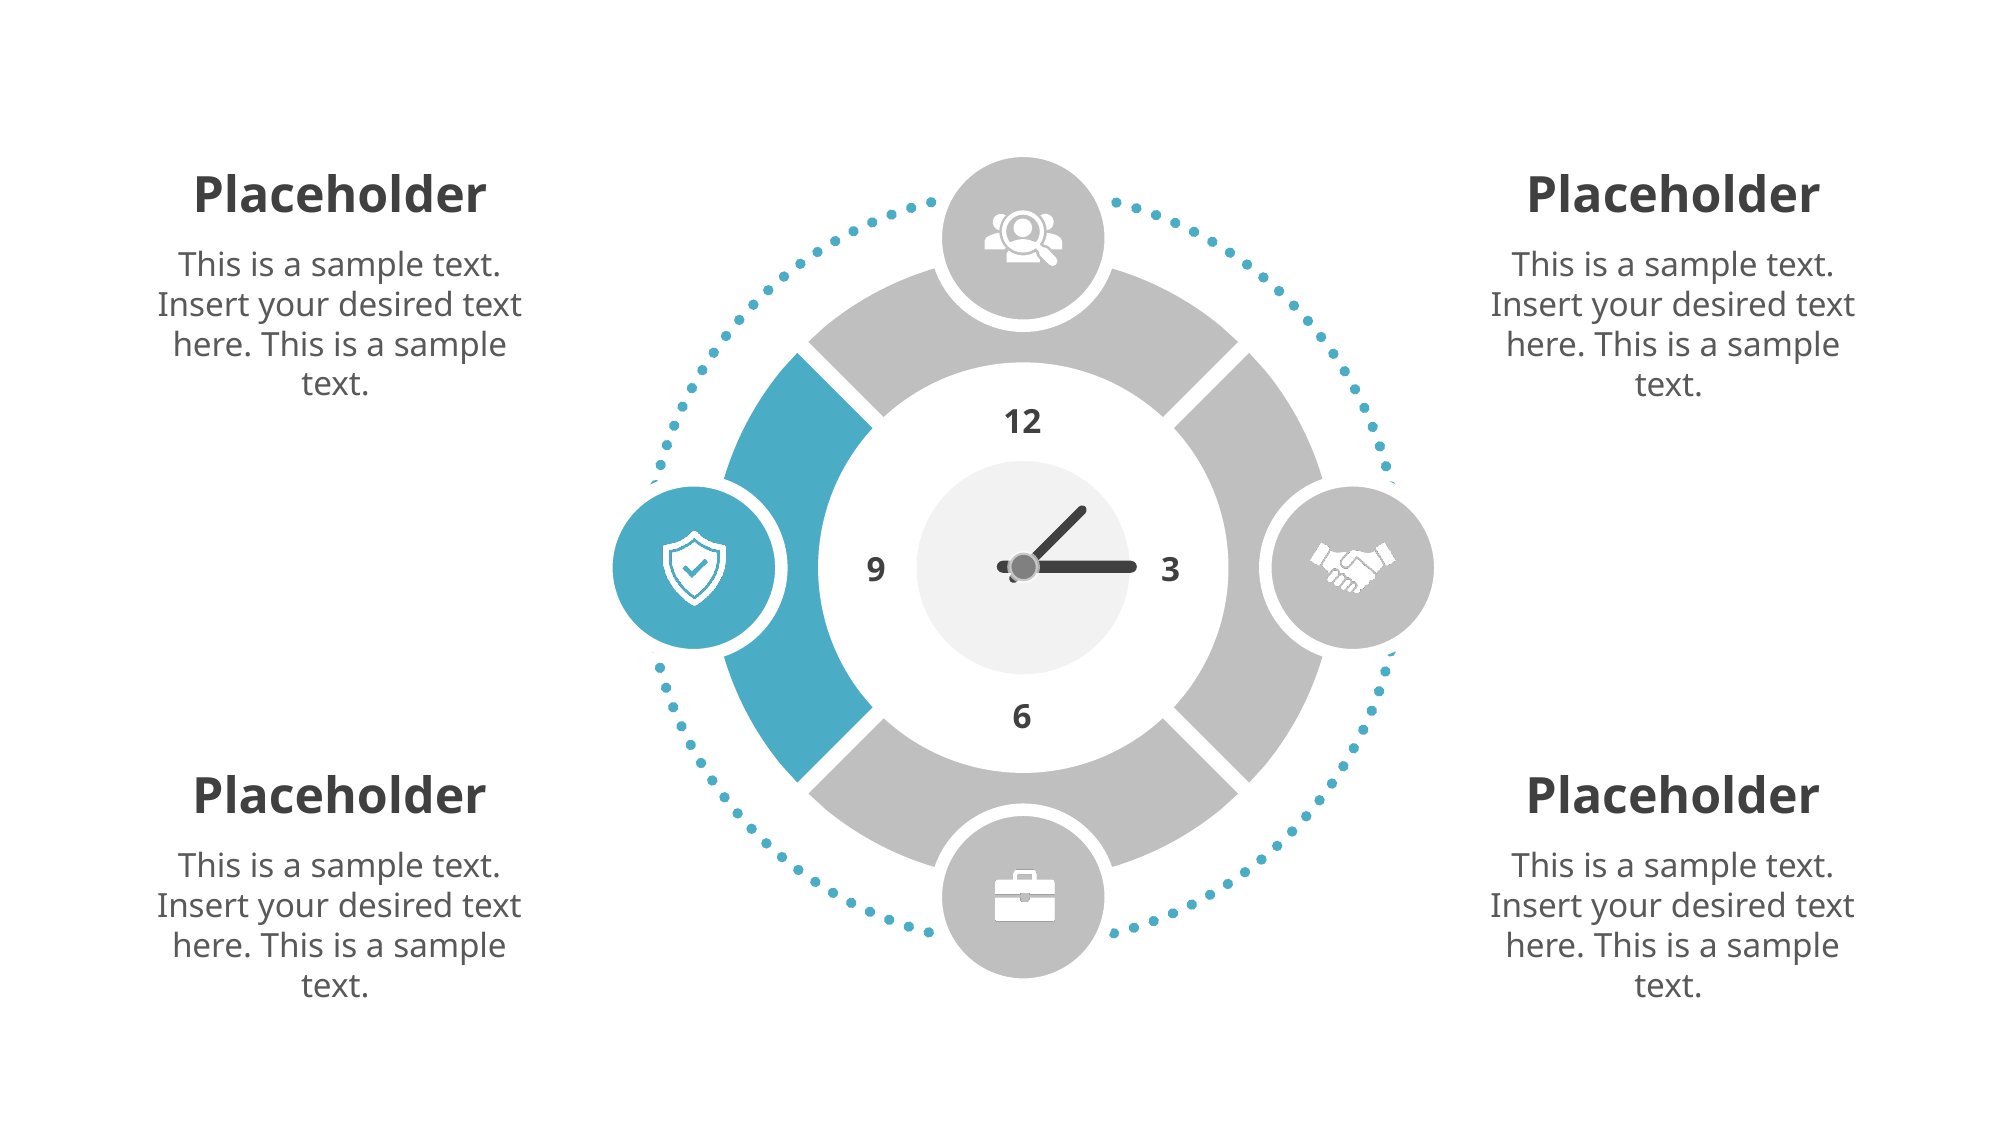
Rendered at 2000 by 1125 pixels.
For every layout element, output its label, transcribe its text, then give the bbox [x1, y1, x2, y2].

text_box [1165, 350, 1326, 785]
text_box 12 [988, 392, 1057, 447]
text_box Placeholder [150, 763, 530, 824]
text_box [806, 710, 1241, 870]
picture [649, 523, 739, 613]
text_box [936, 477, 1114, 656]
text_box [720, 350, 881, 785]
text_box [835, 379, 1212, 756]
text_box [1263, 478, 1443, 658]
text_box Placeholder [1484, 162, 1863, 223]
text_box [984, 210, 1063, 267]
text_box [806, 265, 1241, 426]
text_box This is a sample text. Insert your desired text here. This is a sample text. [150, 844, 530, 1004]
picture [987, 861, 1060, 933]
picture [1305, 520, 1401, 616]
text_box [604, 478, 784, 658]
text_box Placeholder [150, 161, 530, 222]
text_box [907, 449, 1142, 684]
text_box Placeholder [1483, 763, 1863, 824]
text_box 6 [997, 692, 1047, 742]
text_box 3 [1146, 540, 1195, 596]
text_box [653, 197, 1393, 938]
text_box [933, 807, 1113, 987]
text_box This is a sample text. Insert your desired text here. This is a sample text. [150, 242, 530, 403]
text_box This is a sample text. Insert your desired text here. This is a sample text. [1483, 844, 1863, 1005]
text_box [933, 148, 1113, 328]
text_box 9 [851, 540, 901, 596]
text_box This is a sample text. Insert your desired text here. This is a sample text. [1484, 243, 1863, 403]
